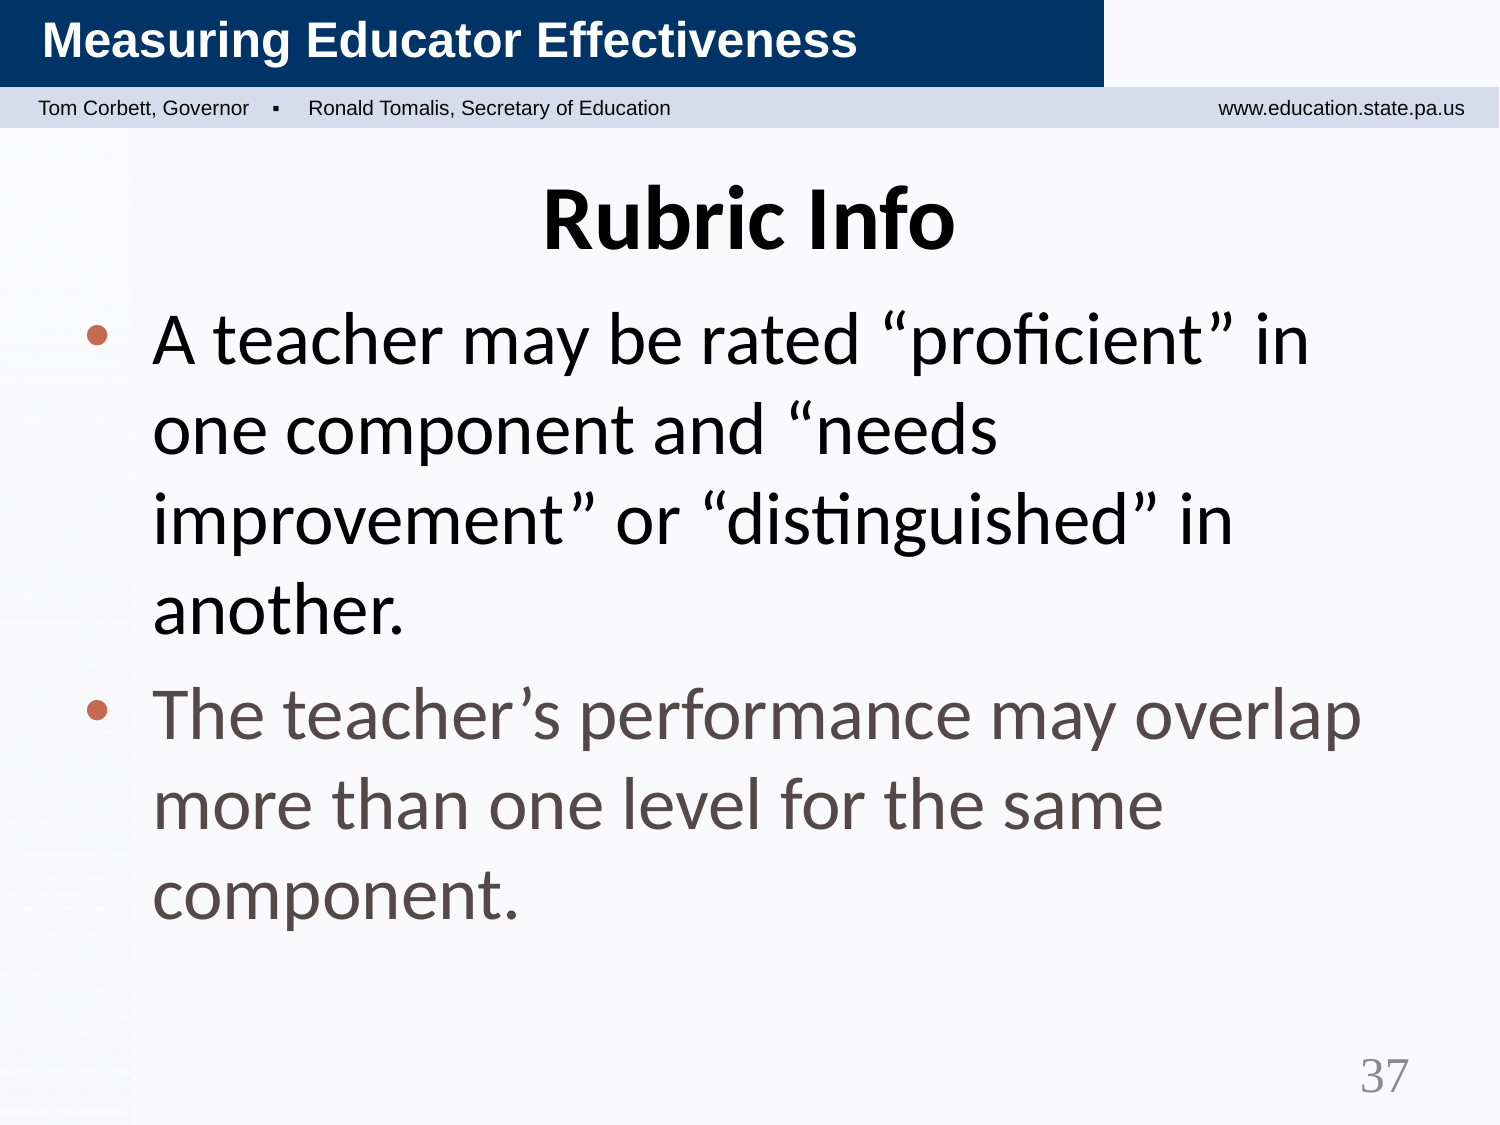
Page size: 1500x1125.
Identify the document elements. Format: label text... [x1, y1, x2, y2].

slide_number 37 [1074, 1042, 1425, 1103]
picture [0, 0, 1500, 1125]
title Rubric Info [75, 118, 1425, 307]
list A teacher may be rated “proficient” in one component and “needs improvement” or “distinguished” in another. The teacher’s performance may overlap more than one level for the same component. [62, 282, 1442, 1075]
